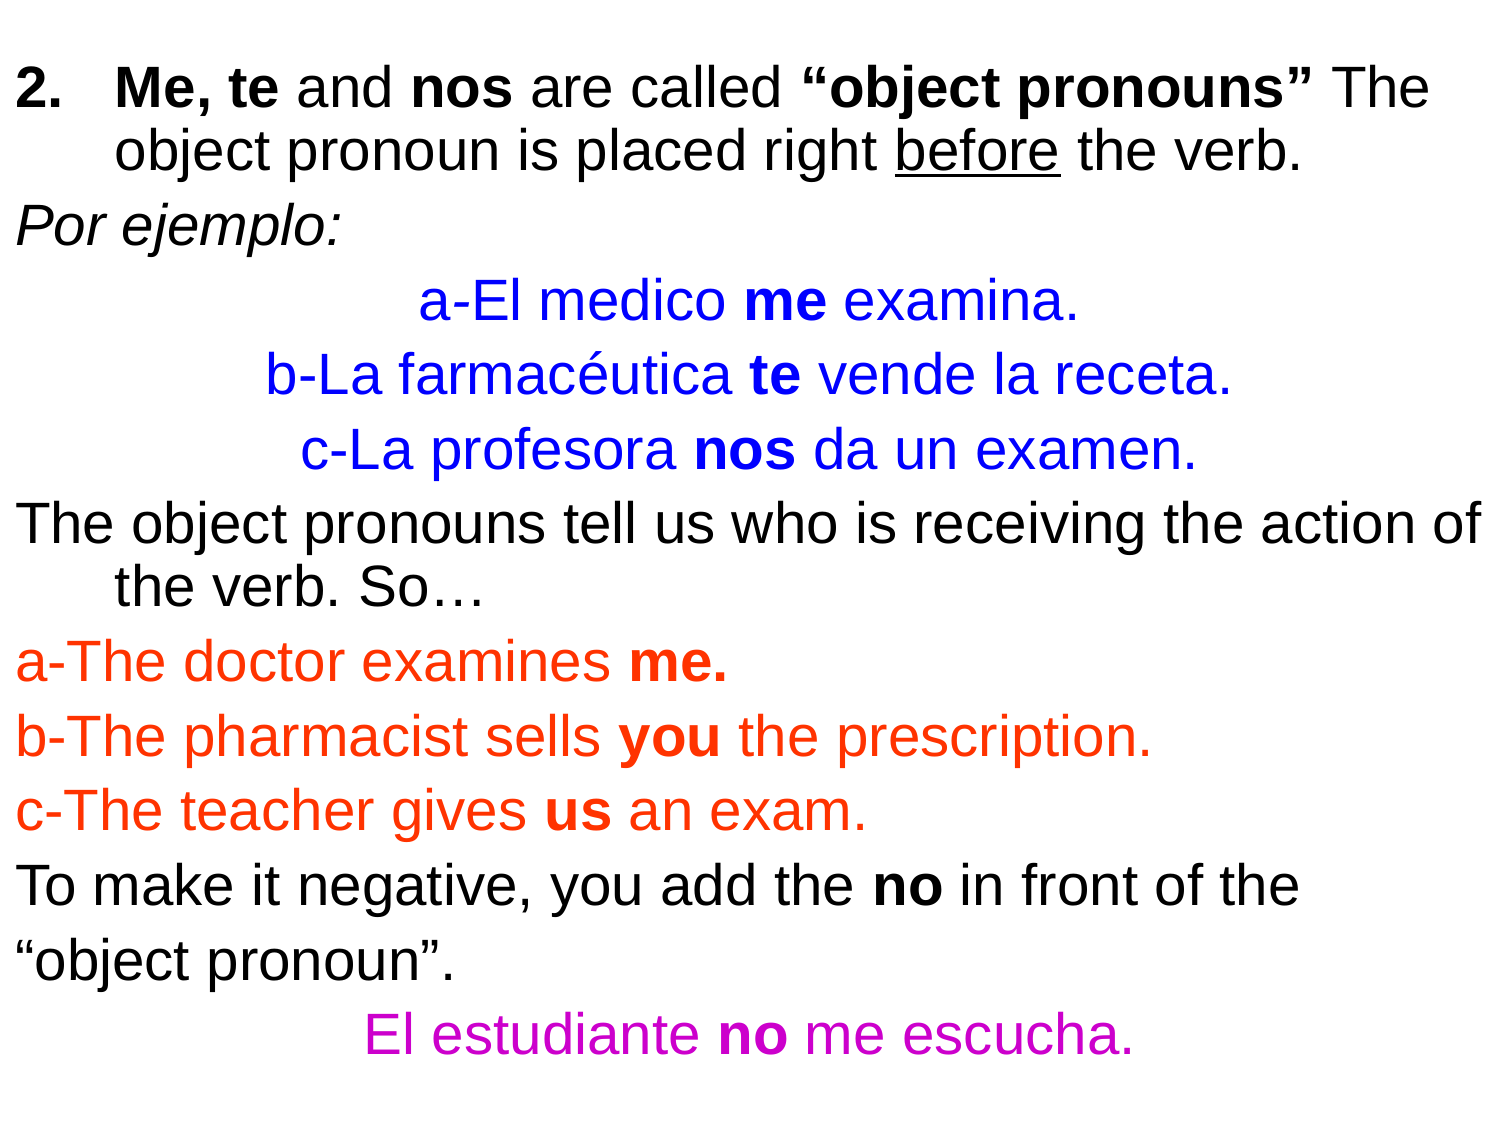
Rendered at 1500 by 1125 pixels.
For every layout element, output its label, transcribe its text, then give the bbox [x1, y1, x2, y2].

list Me, te and nos are called “object pronouns” The object pronoun is placed right before the verb. Por ejemplo: a-El medico me examina. b-La farmacéutica te vende la receta. c-La profesora nos da un examen. The object pronouns tell us who is receiving the action of the verb. So… a-The doctor examines me. b-The pharmacist sells you the prescription. c-The teacher gives us an exam. To make it negative, you add the no in front of the “object pronoun”. El estudiante no me escucha. [0, 50, 1500, 1125]
